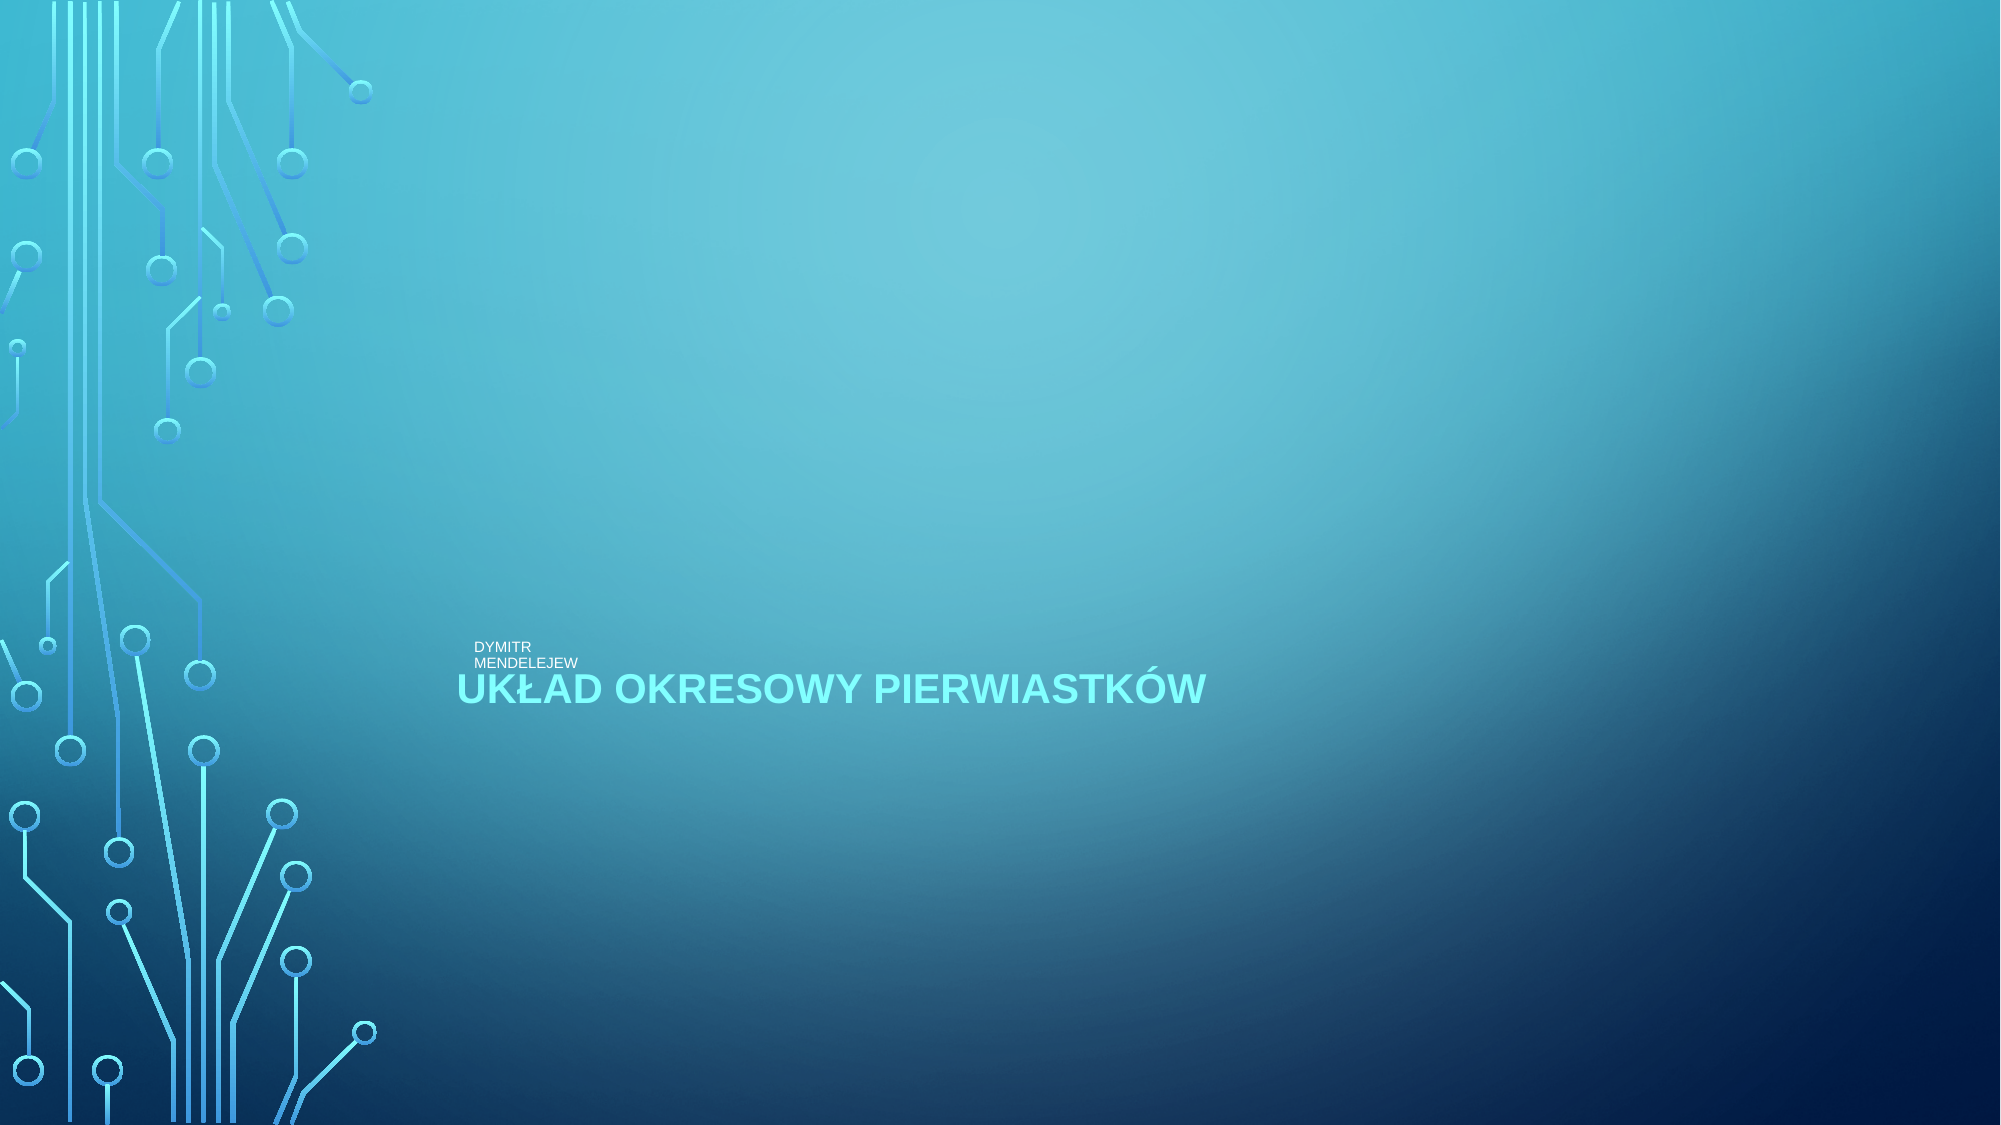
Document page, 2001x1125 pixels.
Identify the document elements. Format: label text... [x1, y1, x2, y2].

title DYMITR MENDELEJEW [459, 502, 1560, 644]
subtitle UKŁAD OKRESOWY PIERWIASTKÓW [441, 644, 1560, 817]
